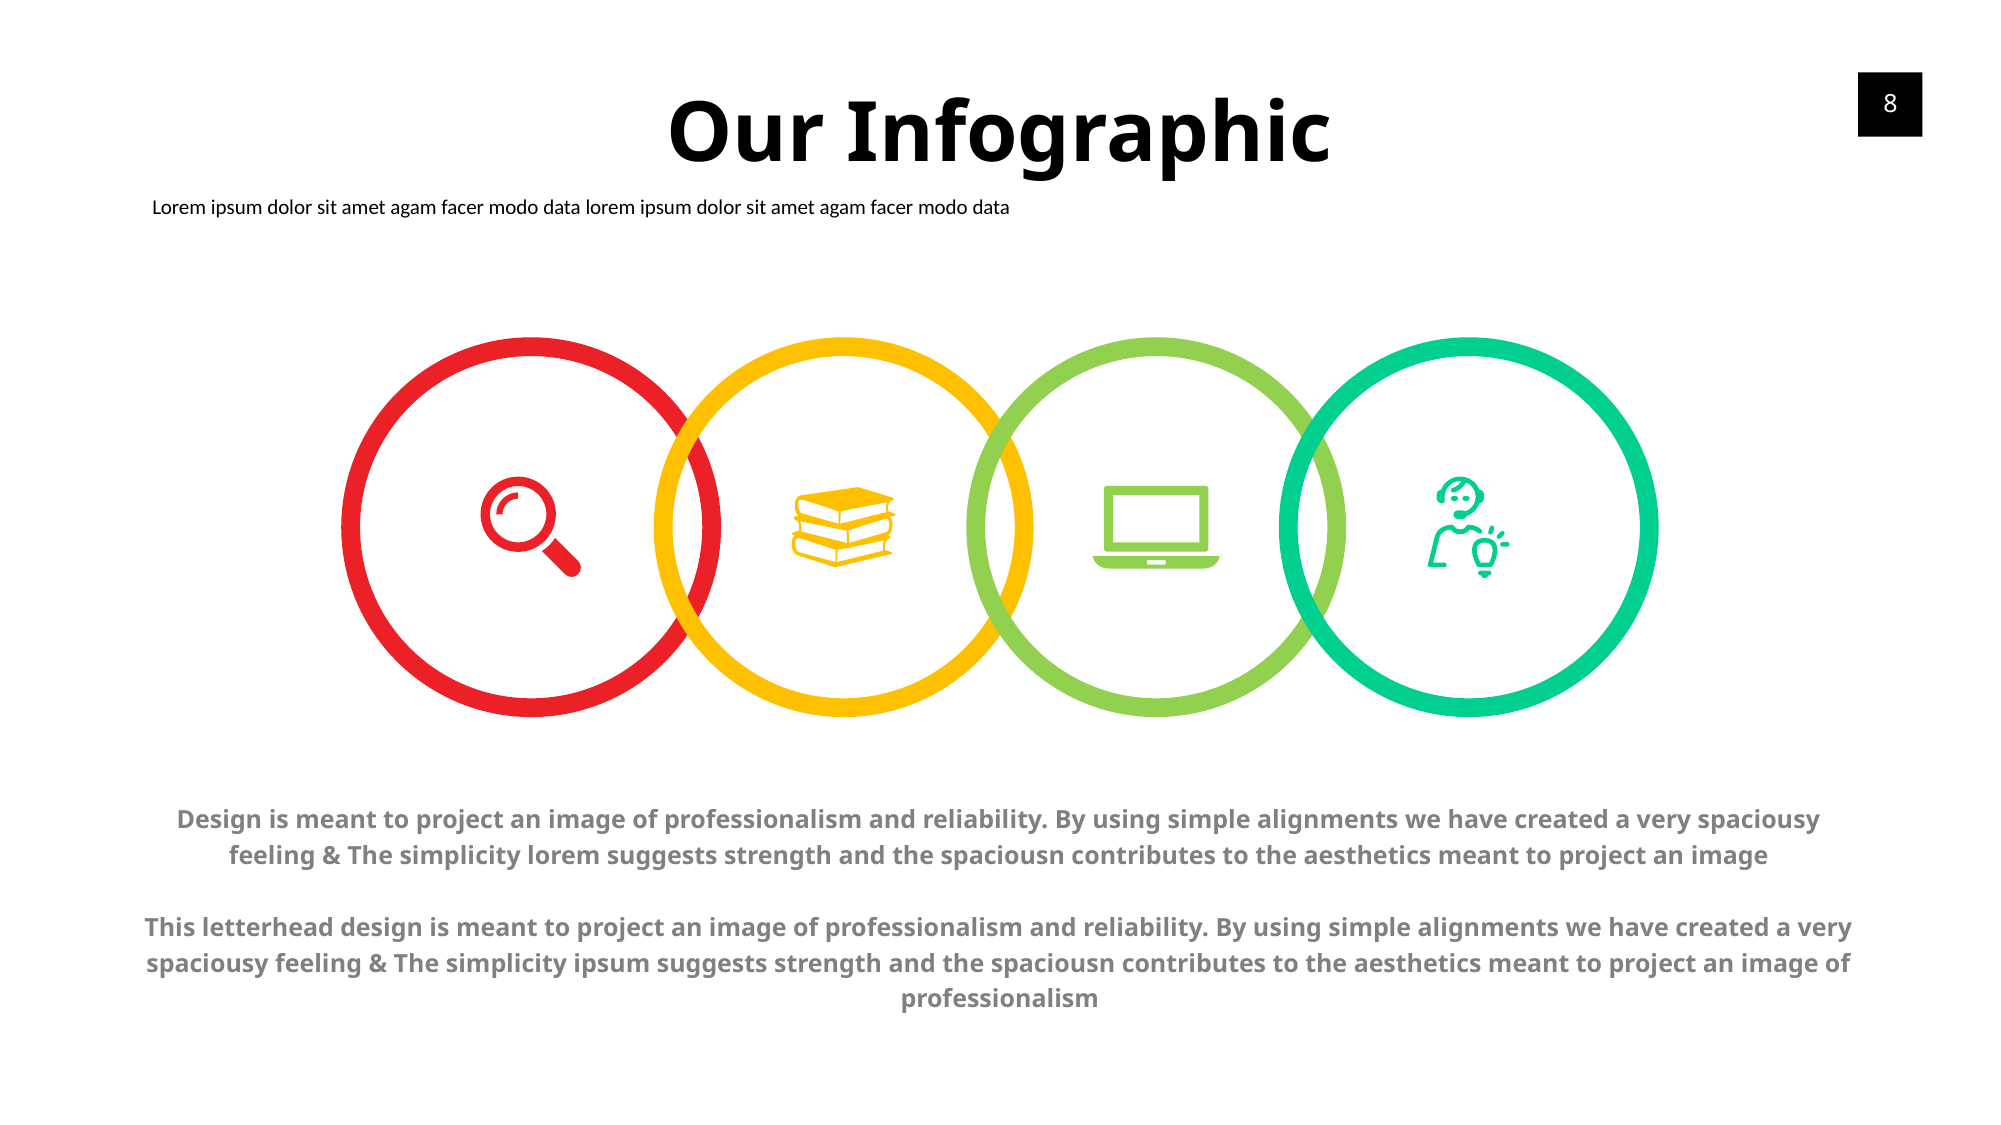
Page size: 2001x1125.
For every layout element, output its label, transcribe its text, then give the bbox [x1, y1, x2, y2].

text_box [1287, 345, 1651, 709]
text_box [791, 487, 896, 568]
text_box Design is meant to project an image of professionalism and reliability. By using simple alignments we have created a very spaciousy feeling & The simplicity lorem suggests strength and the spaciousn contributes to the aesthetics meant to project an image This letterhead design is meant to project an image of professionalism and reliability. By using simple alignments we have created a very spaciousy feeling & The simplicity ipsum suggests strength and the spaciousn contributes to the aesthetics meant to project an image of professionalism [137, 786, 1863, 1024]
text_box [1472, 537, 1498, 568]
text_box [662, 345, 1000, 709]
title Our Infographic [137, 78, 1863, 186]
text_box [1496, 530, 1505, 539]
text_box [1478, 570, 1492, 578]
text_box [349, 345, 687, 709]
text_box [1488, 525, 1495, 535]
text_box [480, 476, 582, 578]
text_box [1427, 524, 1483, 568]
subtitle Lorem ipsum dolor sit amet agam facer modo data lorem ipsum dolor sit amet agam facer modo data [137, 186, 1863, 227]
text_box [1092, 485, 1220, 569]
text_box [1436, 476, 1484, 520]
text_box [1500, 542, 1510, 547]
slide_number 8 [1863, 78, 1927, 130]
text_box [974, 345, 1313, 709]
